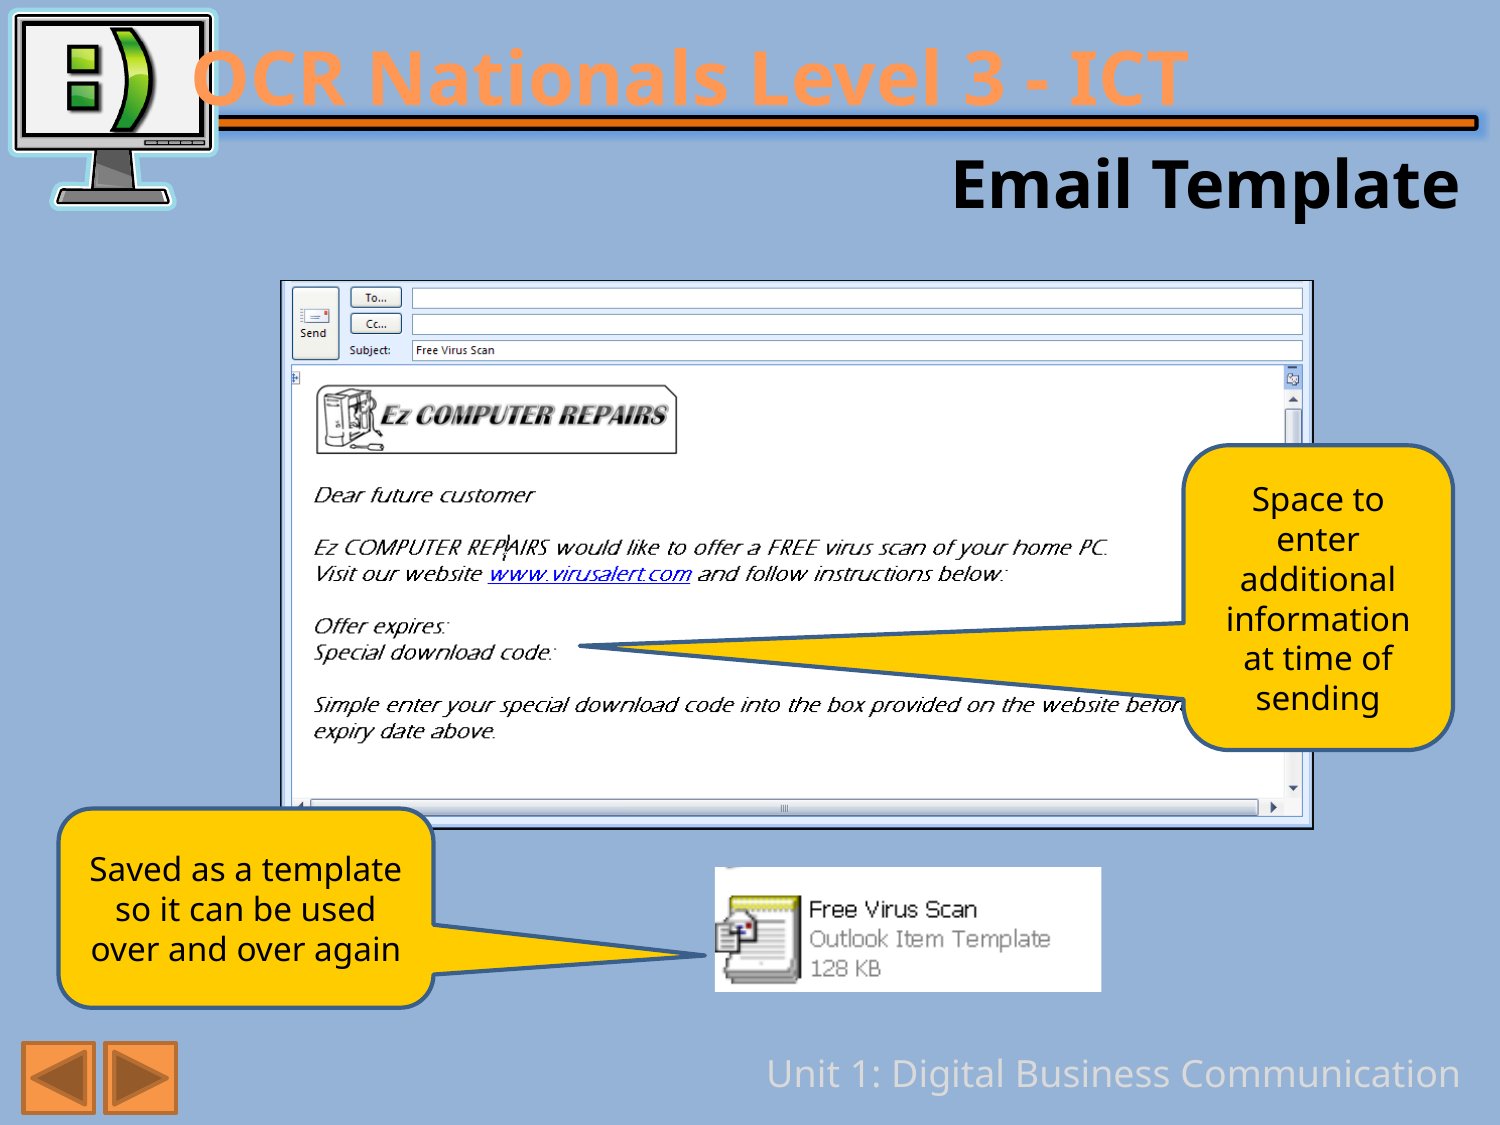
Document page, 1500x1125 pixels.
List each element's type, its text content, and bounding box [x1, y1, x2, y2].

picture [714, 866, 1102, 992]
text_box Saved as a template so it can be used over and over again [56, 806, 708, 1010]
picture [280, 280, 1313, 829]
text_box Space to enter additional information at time of sending [1316, 443, 1456, 753]
title Email Template [187, 117, 1477, 247]
picture [48, 21, 172, 139]
